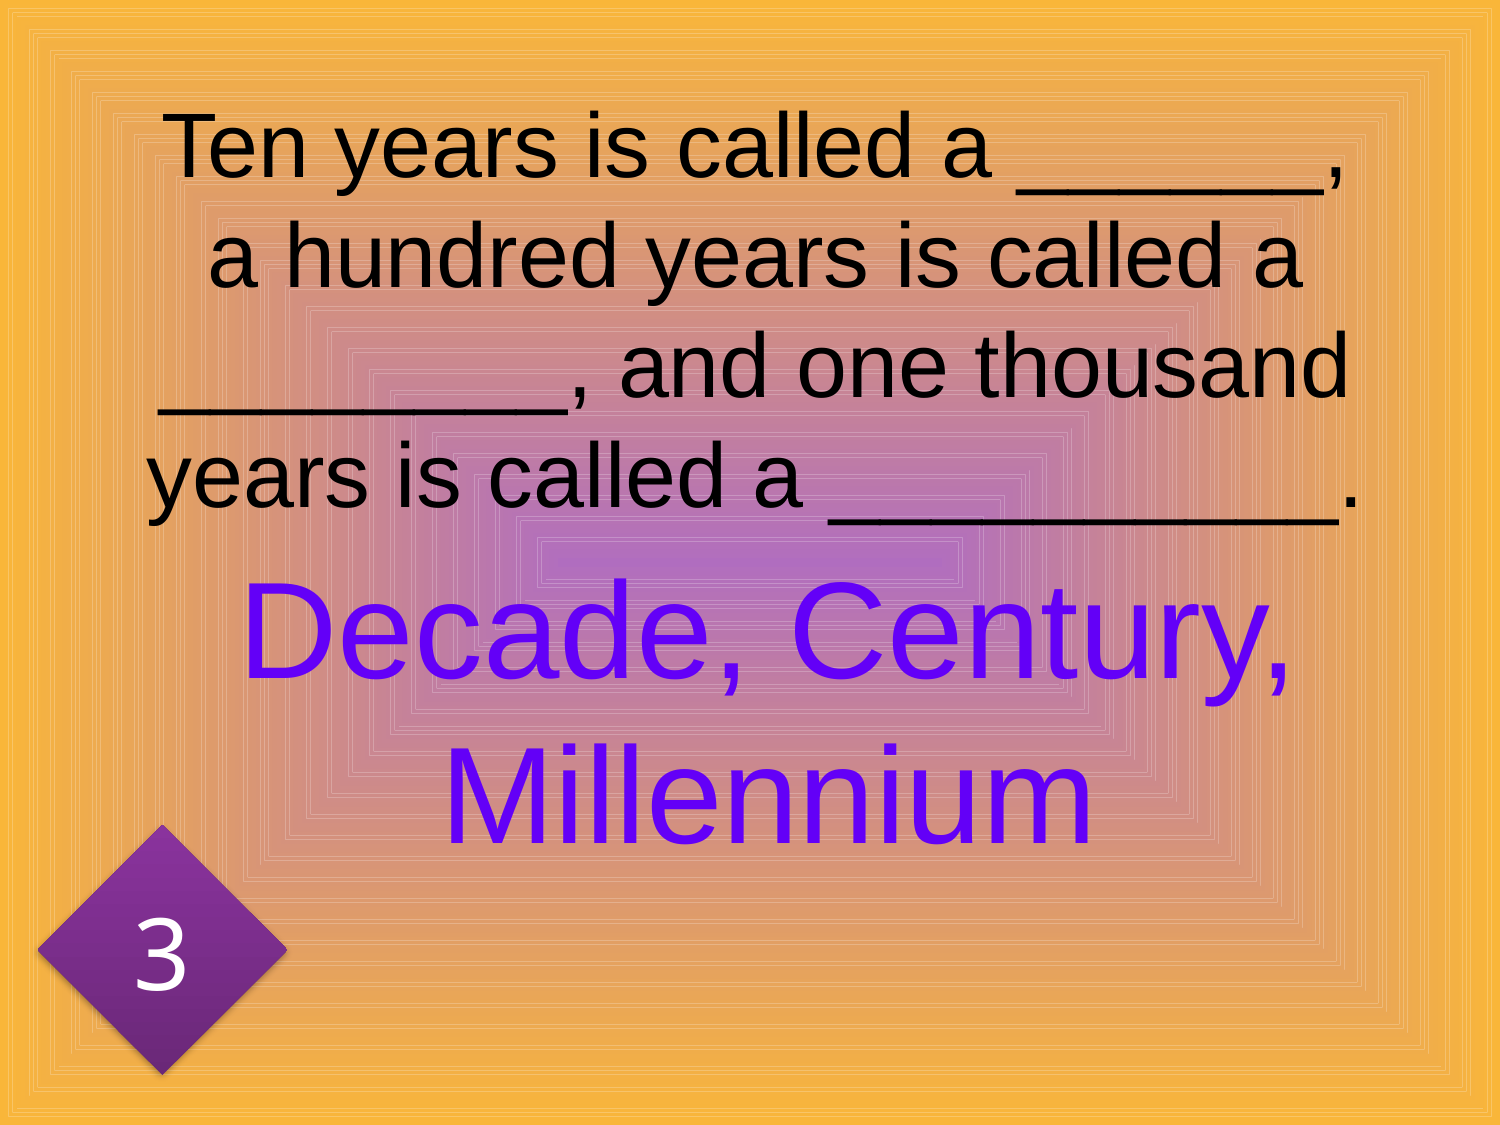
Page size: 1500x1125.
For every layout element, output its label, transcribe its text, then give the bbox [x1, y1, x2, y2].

text_box 3 [37, 863, 288, 1075]
text_box Decade, Century, Millennium [124, 537, 1413, 875]
title Ten years is called a ______, a hundred years is called a ________, and one thousand years is called a __________. [112, 137, 1401, 476]
